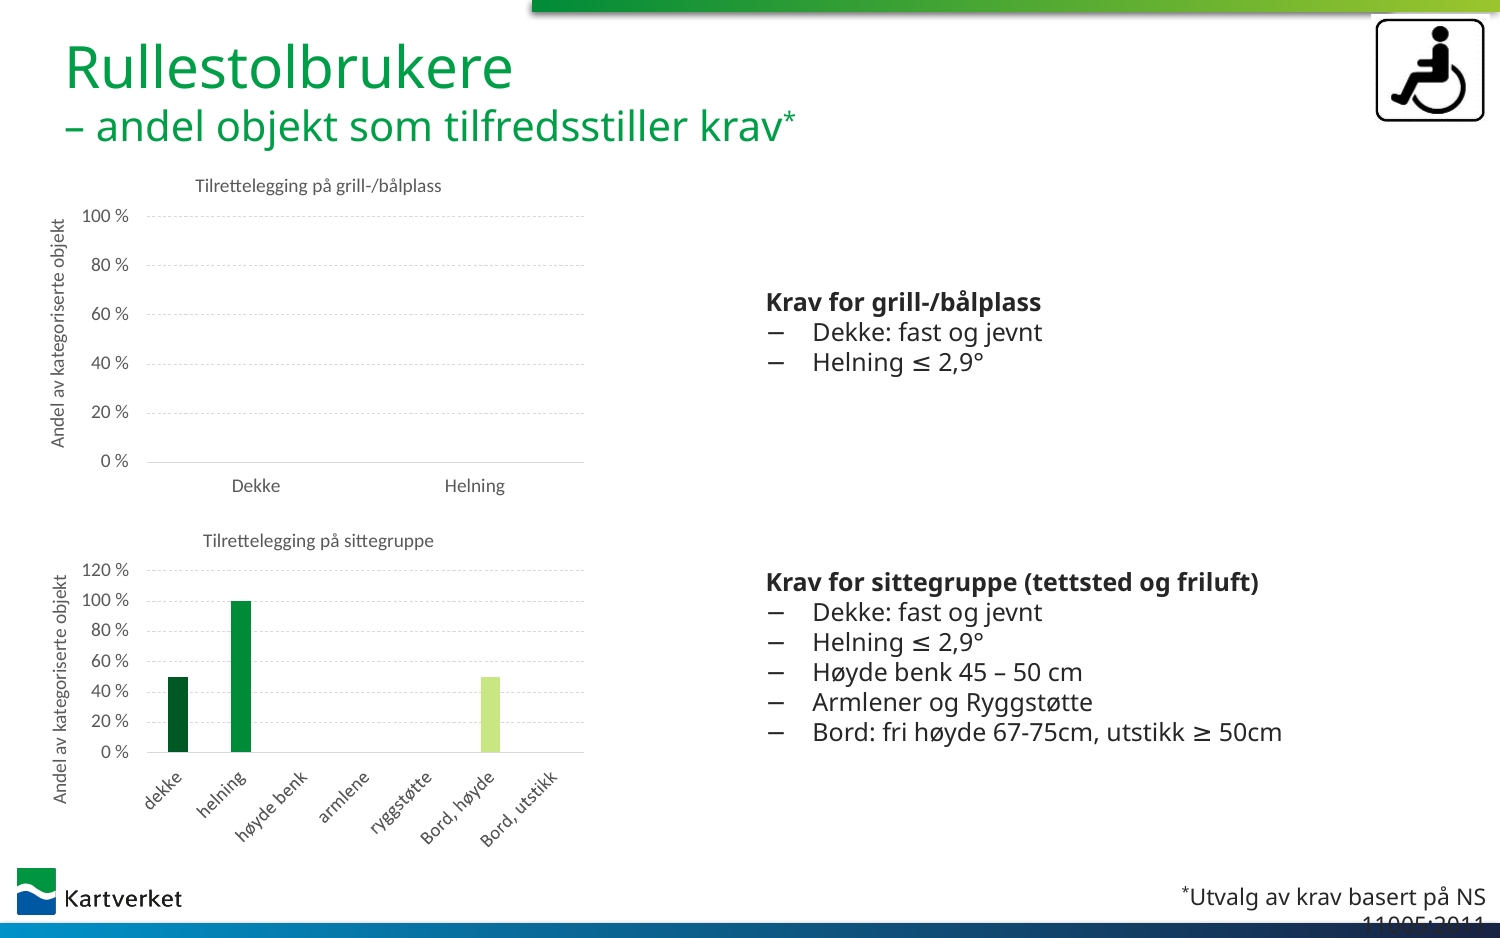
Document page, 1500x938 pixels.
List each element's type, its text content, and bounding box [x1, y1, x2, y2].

text_box Rullestolbrukere – andel objekt som tilfredsstiller krav* [49, 14, 1431, 158]
text_box *Utvalg av krav basert på NS 11005:2011 [1068, 873, 1500, 938]
text_box Krav for sittegruppe (tettsted og friluft) Dekke: fast og jevnt Helning ≤ 2,9° Høyde benk 45 – 50 cm Armlener og Ryggstøtte Bord: fri høyde 67-75cm, utstikk ≥ 50cm [750, 559, 1500, 754]
picture [1371, 13, 1491, 127]
picture [41, 520, 596, 859]
text_box Krav for grill-/bålplass Dekke: fast og jevnt Helning ≤ 2,9° [750, 279, 1452, 384]
picture [41, 166, 596, 505]
